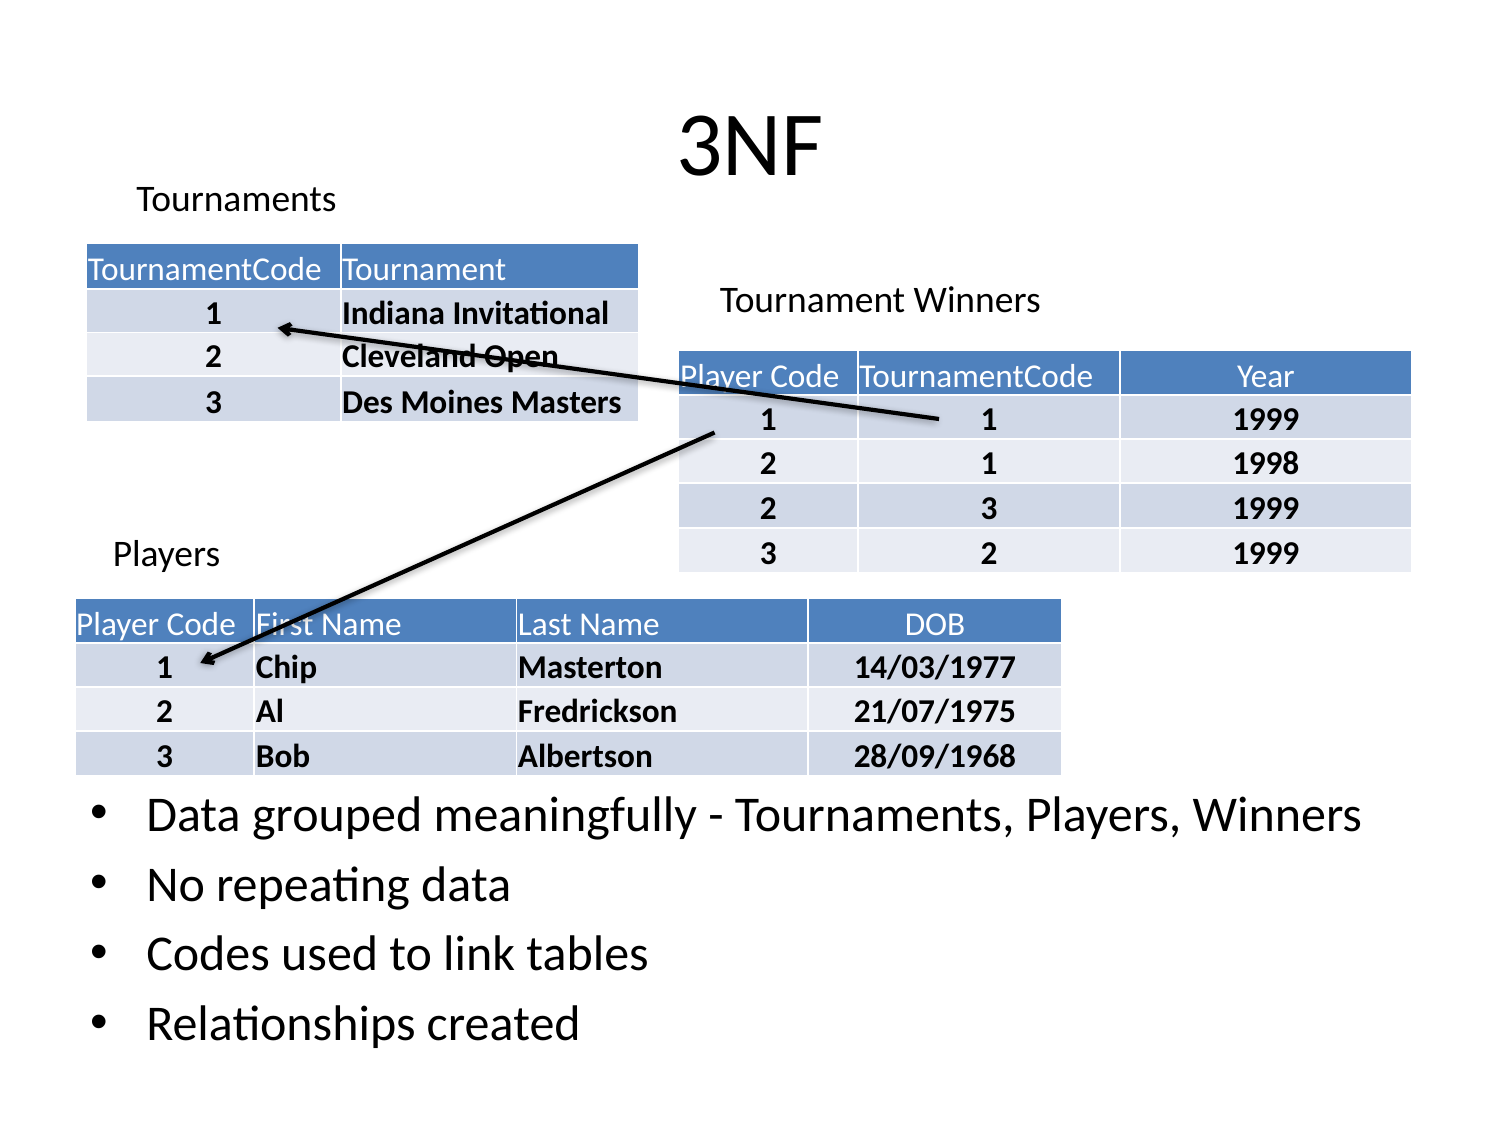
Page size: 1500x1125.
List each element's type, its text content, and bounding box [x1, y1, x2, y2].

table_header Year [1121, 351, 1411, 394]
table_cell 1 [859, 440, 1119, 482]
table_cell 14/03/1977 [809, 644, 1061, 686]
table_cell 1998 [1121, 440, 1411, 482]
table_cell Al [255, 688, 516, 730]
table_cell 1999 [1121, 529, 1411, 572]
list Data grouped meaningfully - Tournaments, Players, Winners No repeating data Codes used to link tables Relationships created [75, 773, 1425, 1083]
table_cell 2 [859, 529, 1119, 572]
table_cell Fredrickson [517, 688, 807, 730]
table_header DOB [809, 599, 1061, 642]
table_header Tournament [342, 244, 638, 288]
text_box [199, 432, 715, 664]
table_header Player Code [76, 599, 194, 642]
table_cell 1 [87, 290, 340, 332]
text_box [277, 327, 940, 420]
table_cell 2 [76, 688, 253, 730]
text_box Players [98, 521, 194, 582]
table_header Last Name [718, 599, 807, 642]
title 3NF [75, 45, 1425, 233]
table_cell Albertson [517, 732, 807, 775]
table_cell Bob [255, 732, 516, 775]
table_cell Indiana Invitational [342, 290, 638, 326]
table_cell 2 [87, 333, 272, 375]
table_cell 21/07/1975 [809, 688, 1061, 730]
table_header TournamentCode [87, 244, 340, 288]
table_cell 1999 [1121, 484, 1411, 527]
table_cell 2 [718, 440, 857, 482]
table_cell 28/09/1968 [809, 732, 1061, 775]
table_cell Chip [255, 673, 516, 686]
table_cell 3 [859, 484, 1119, 527]
table_cell 1 [76, 644, 253, 686]
table_cell 1 [716, 429, 857, 438]
table_cell 1 [859, 396, 1119, 438]
table_cell 2 [718, 484, 857, 527]
table_header TournamentCode [944, 351, 1119, 394]
table_cell 3 [718, 529, 857, 572]
table_cell Masterton [517, 644, 807, 686]
text_box Tournament Winners [705, 267, 1057, 327]
table_cell 3 [87, 377, 272, 421]
table_cell 1999 [1121, 396, 1411, 438]
text_box Tournaments [121, 166, 352, 227]
table_cell 3 [76, 732, 253, 775]
